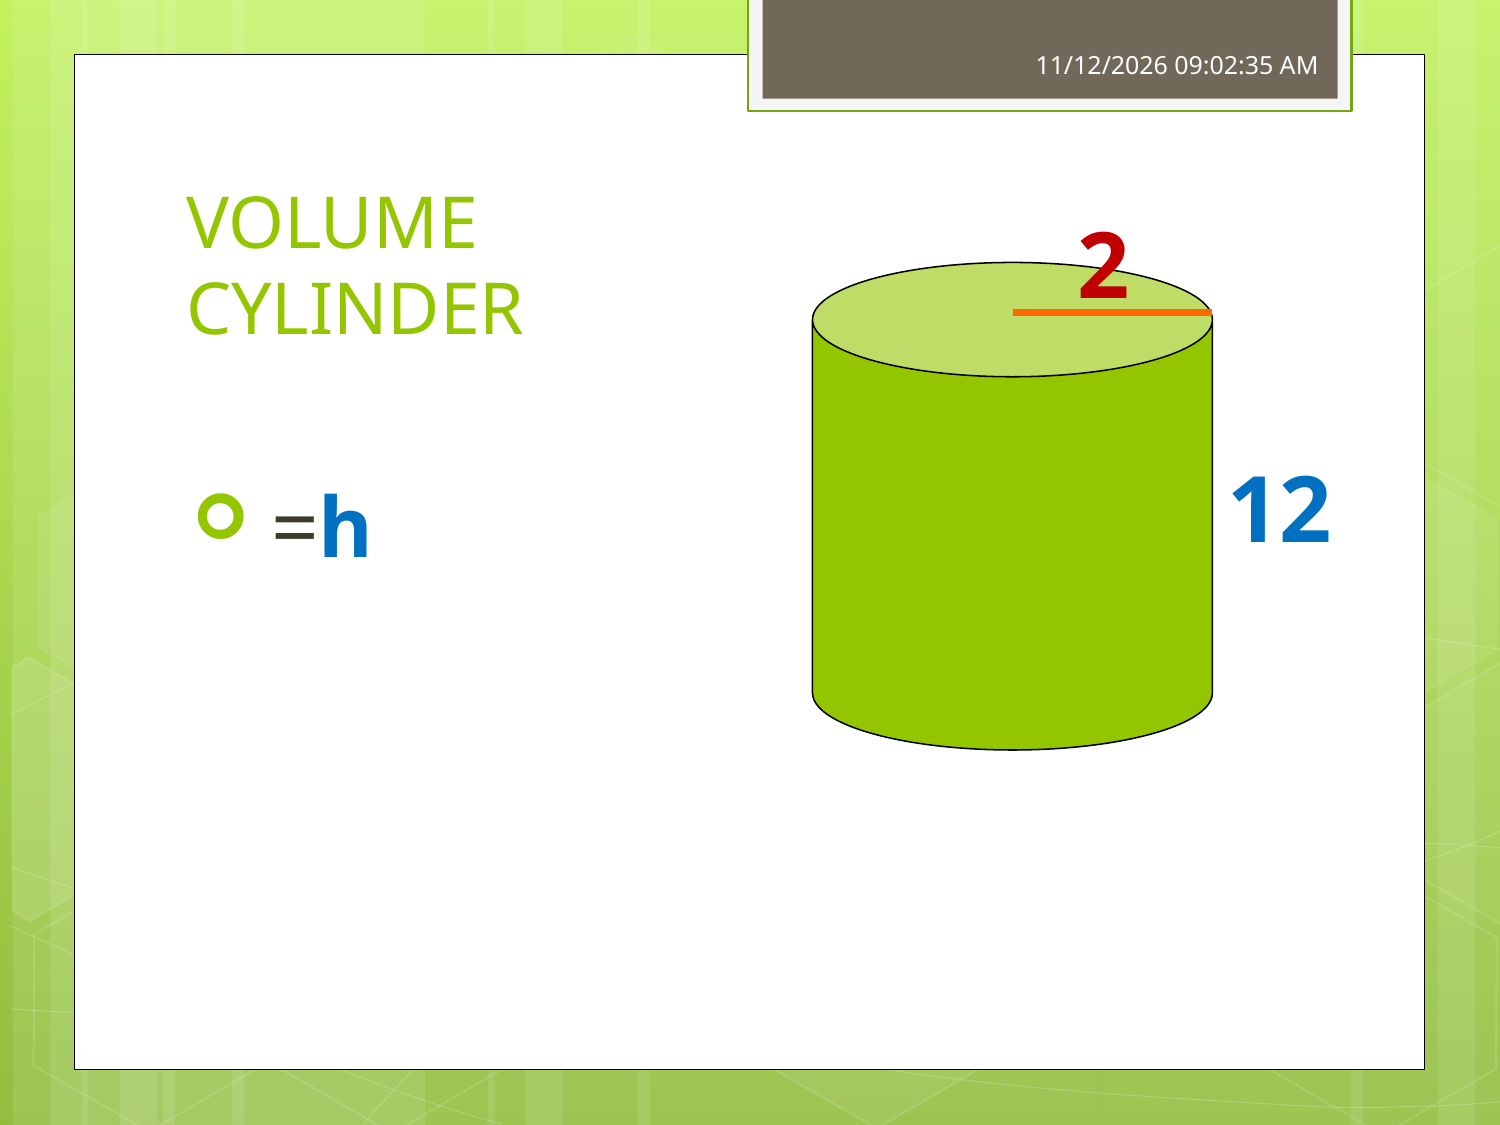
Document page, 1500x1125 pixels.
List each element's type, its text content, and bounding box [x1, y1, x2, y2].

text_box 12 [1212, 443, 1363, 568]
text_box 2 [1062, 199, 1213, 312]
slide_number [983, 36, 1334, 97]
title VOLUME CYLINDER [171, 168, 1324, 357]
text_box [812, 262, 1213, 751]
text_box 2 [1062, 313, 1213, 325]
